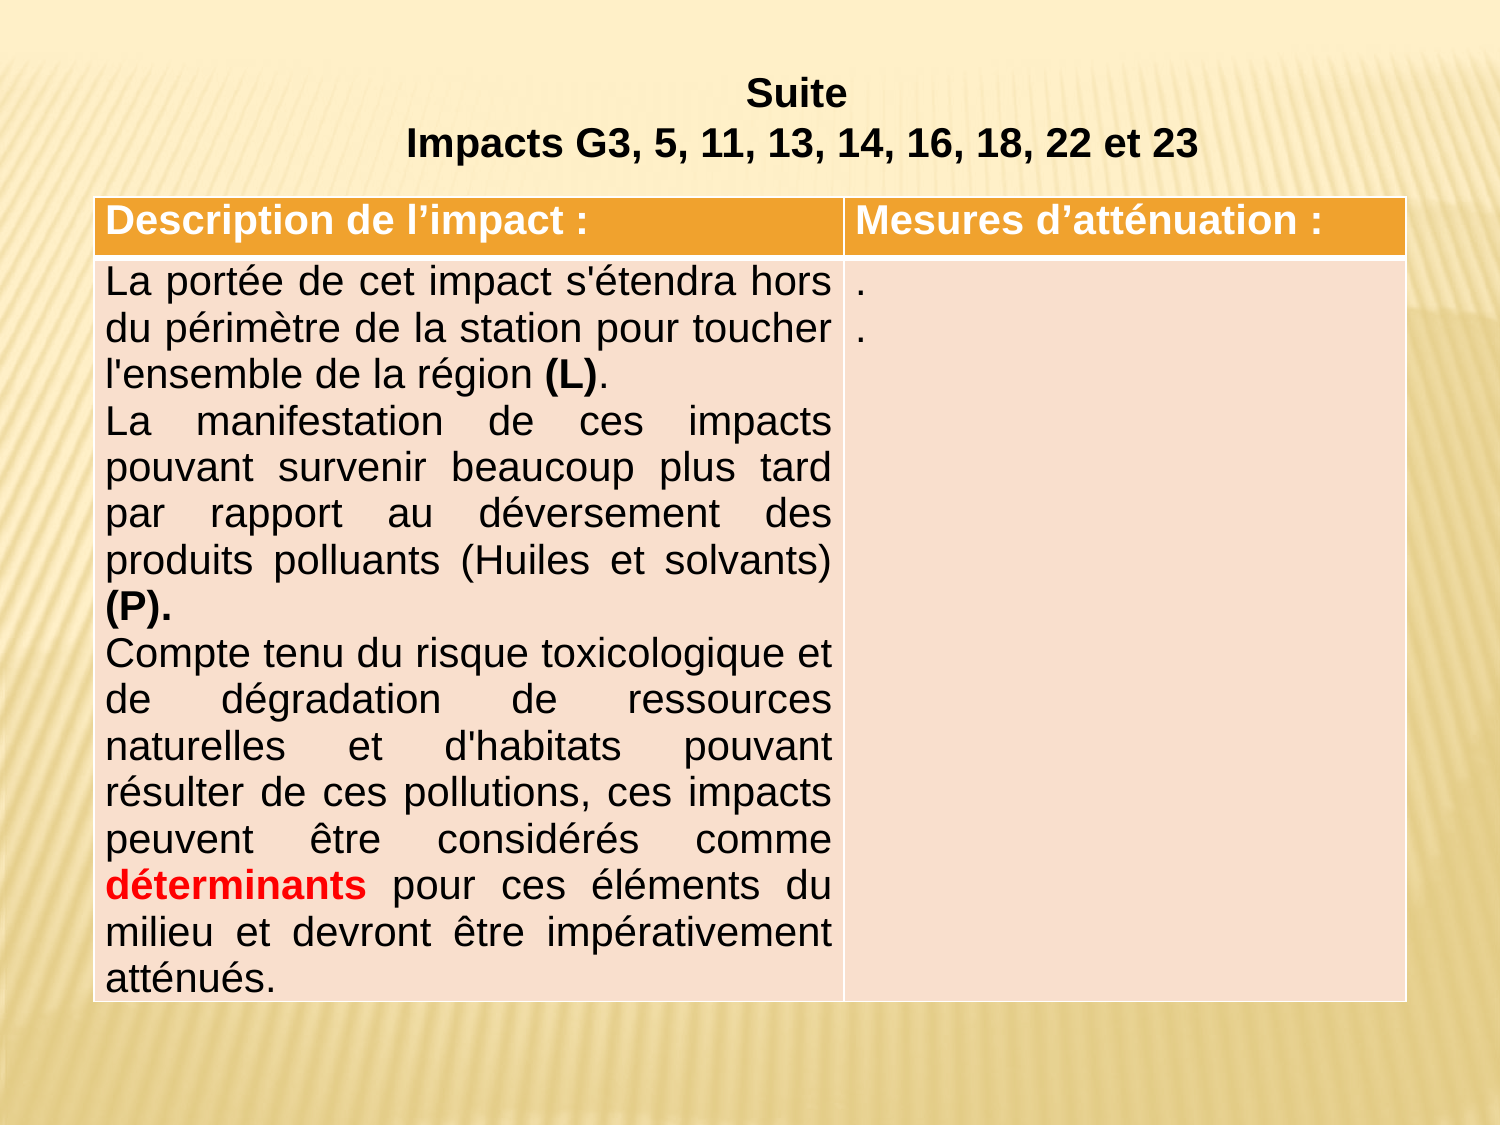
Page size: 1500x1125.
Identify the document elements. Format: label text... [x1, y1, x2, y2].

table_cell . . [845, 261, 1405, 1001]
table_header Description de l’impact : [95, 198, 843, 255]
text_box Suite Impacts G3, 5, 11, 13, 14, 16, 18, 22 et 23 [292, 58, 1313, 219]
table_cell La portée de cet impact s'étendra hors du périmètre de la station pour toucher l'ensemble de la région (L). La manifestation de ces impacts pouvant survenir beaucoup plus tard par rapport au déversement des produits polluants (Huiles et solvants) (P). Compte tenu du risque toxicologique et de dégradation de ressources naturelles et d'habitats pouvant résulter de ces pollutions, ces impacts peuvent être considérés comme déterminants pour ces éléments du milieu et devront être impérativement atténués. [95, 261, 843, 1001]
table_header Mesures d’atténuation : [845, 198, 1405, 255]
